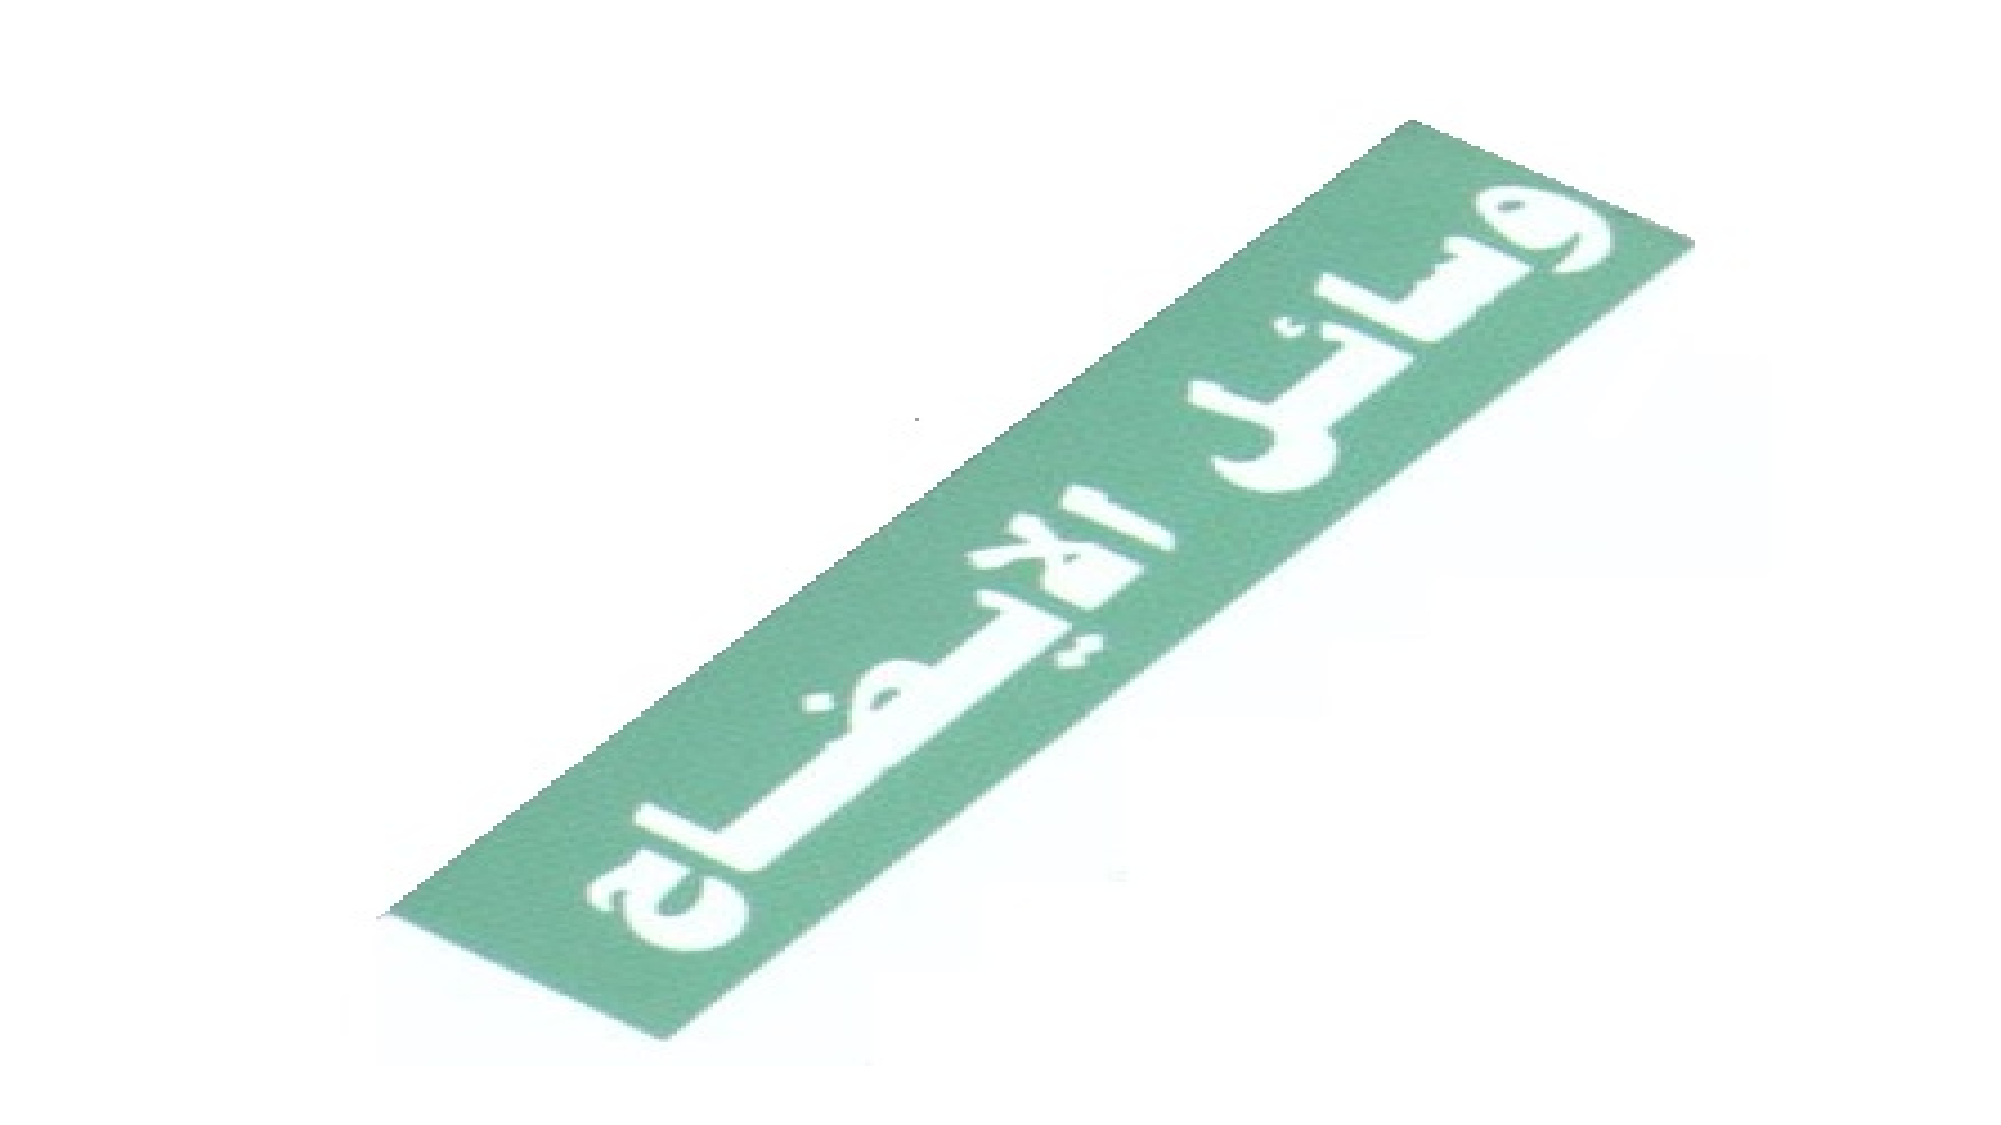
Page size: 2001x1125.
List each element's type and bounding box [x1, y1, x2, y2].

picture [242, 99, 1871, 1066]
